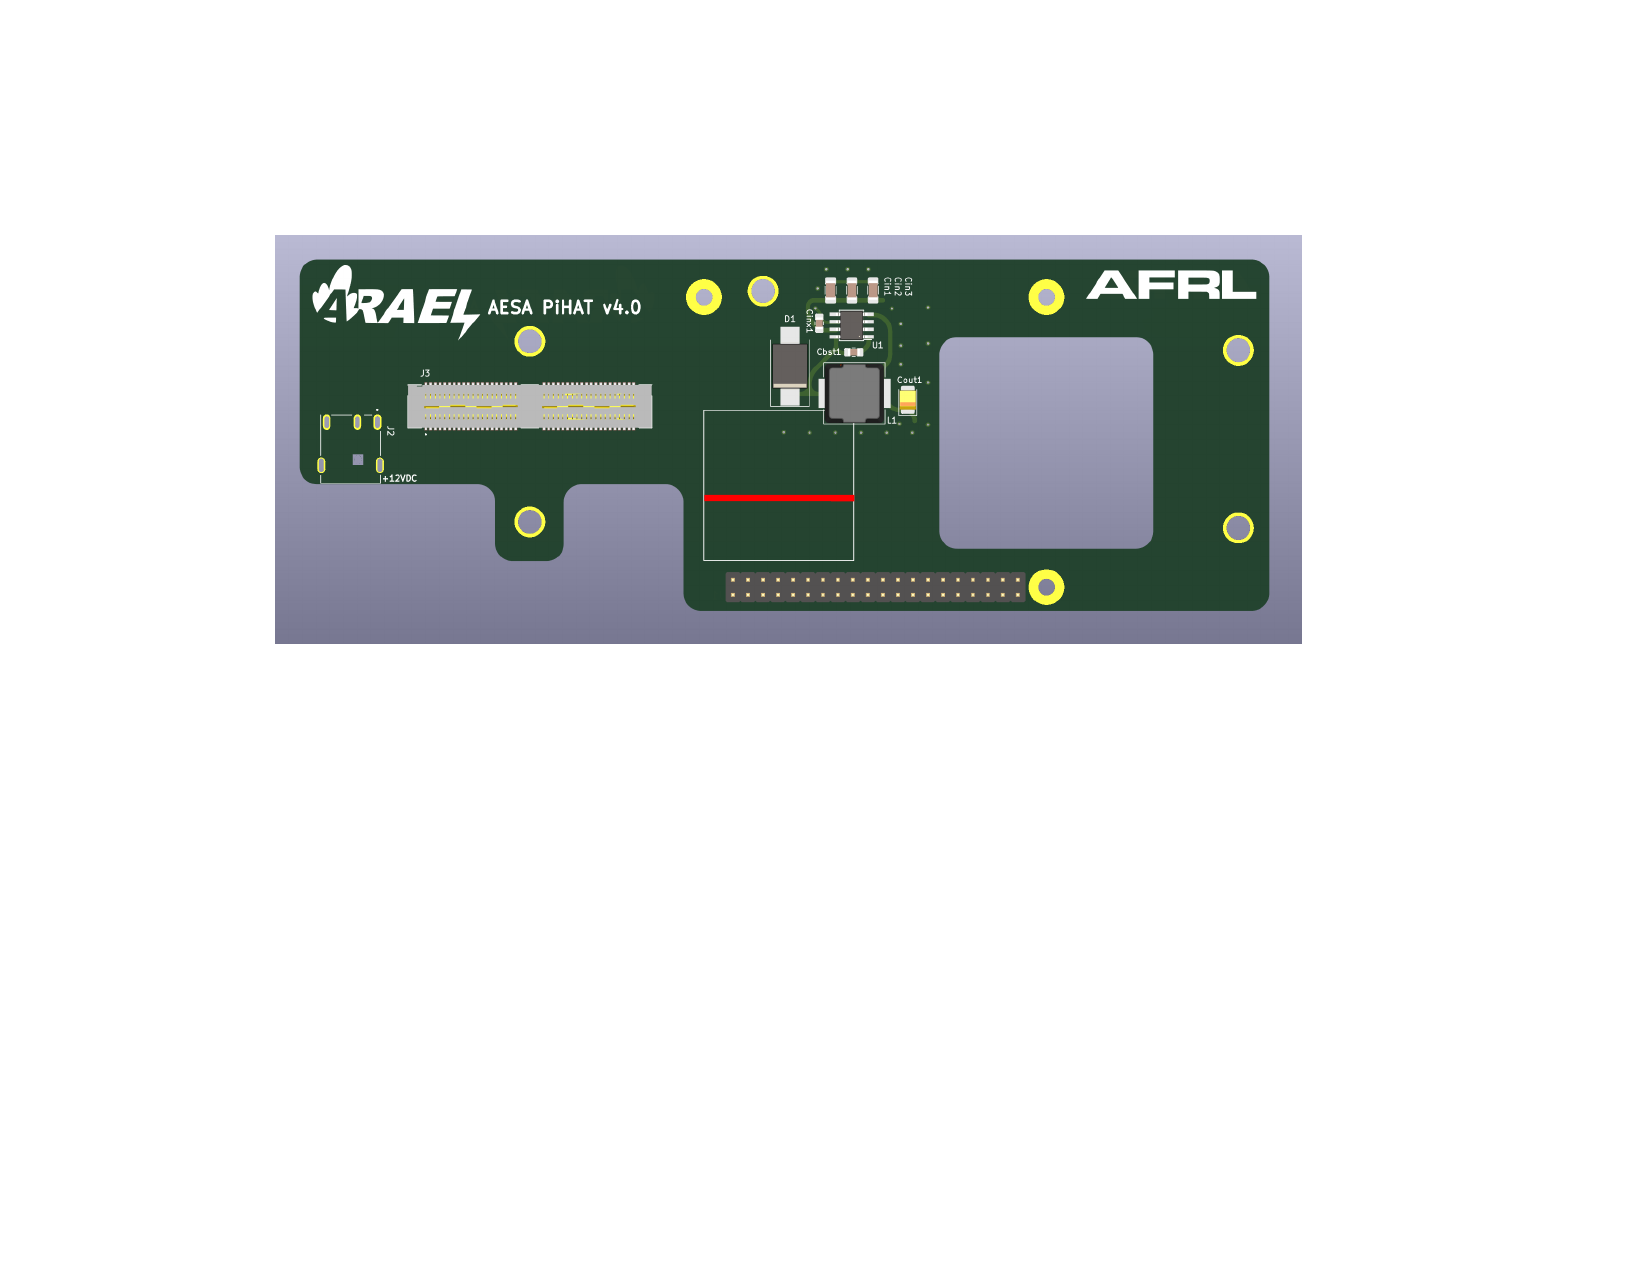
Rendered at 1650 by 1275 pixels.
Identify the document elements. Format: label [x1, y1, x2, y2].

picture [274, 235, 1303, 644]
